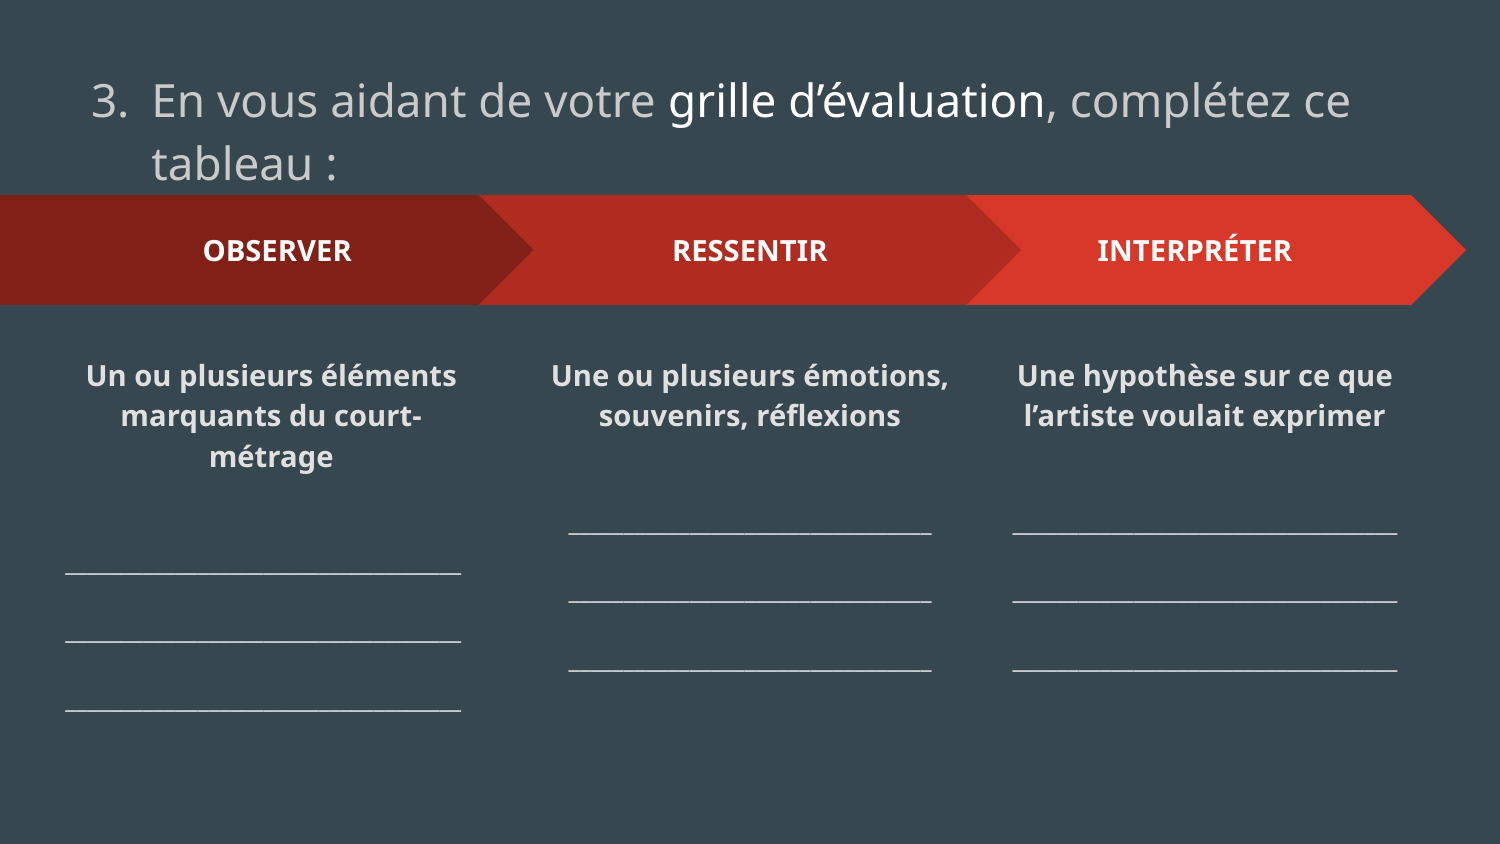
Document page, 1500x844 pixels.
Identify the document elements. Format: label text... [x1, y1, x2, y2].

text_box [478, 194, 1022, 767]
list En vous aidant de votre grille d’évaluation, complétez ce tableau : [61, 48, 1439, 154]
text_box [1022, 194, 1467, 767]
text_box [0, 194, 477, 767]
